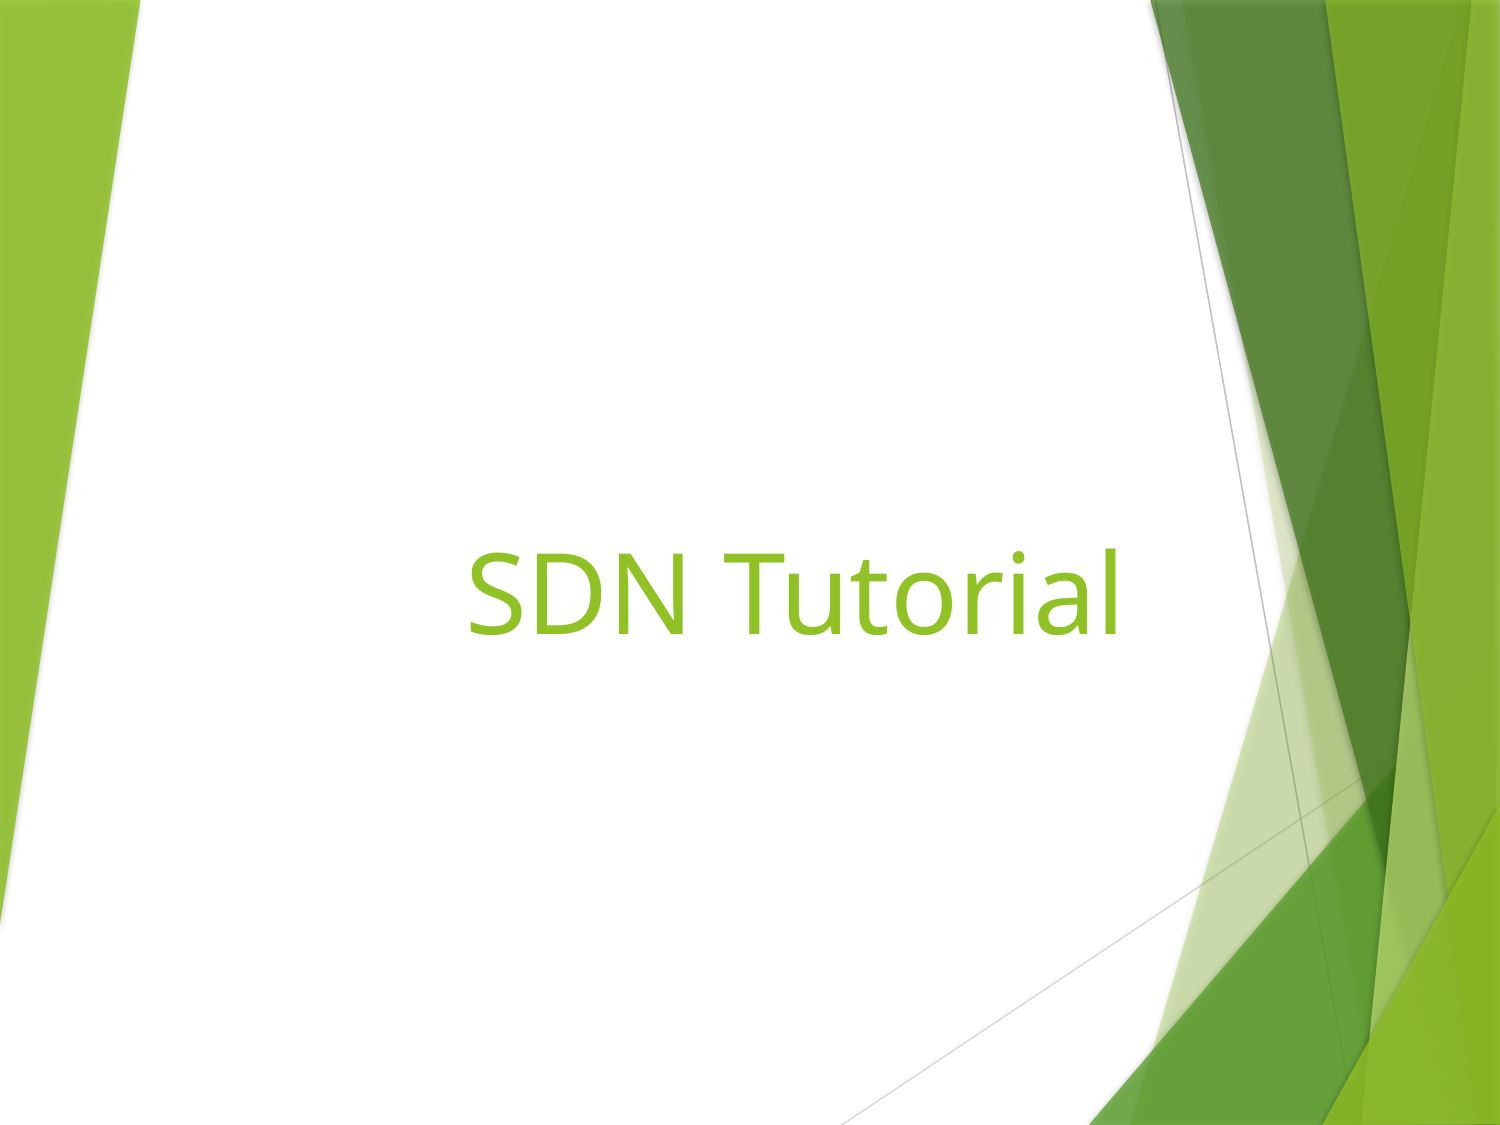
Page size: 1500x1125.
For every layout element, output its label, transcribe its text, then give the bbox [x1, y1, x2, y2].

title SDN Tutorial [185, 394, 1142, 665]
